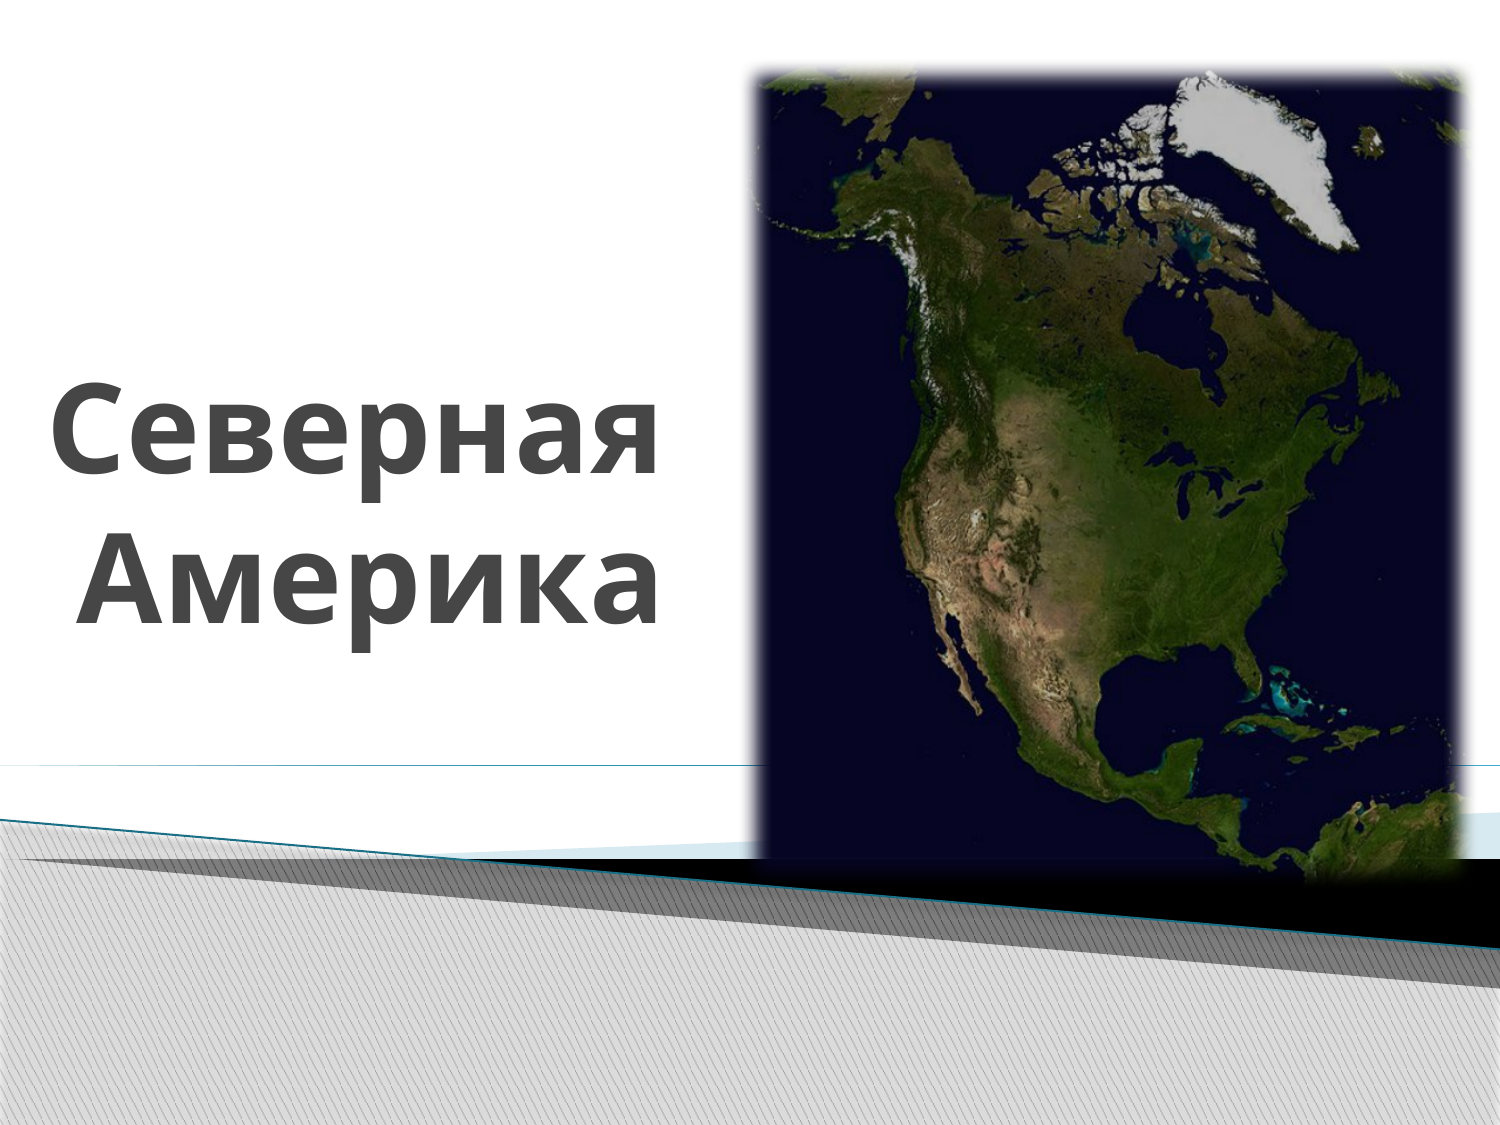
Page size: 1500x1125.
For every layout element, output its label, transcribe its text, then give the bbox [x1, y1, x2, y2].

picture [5, 58, 1500, 989]
title Северная Америка [0, 0, 680, 657]
